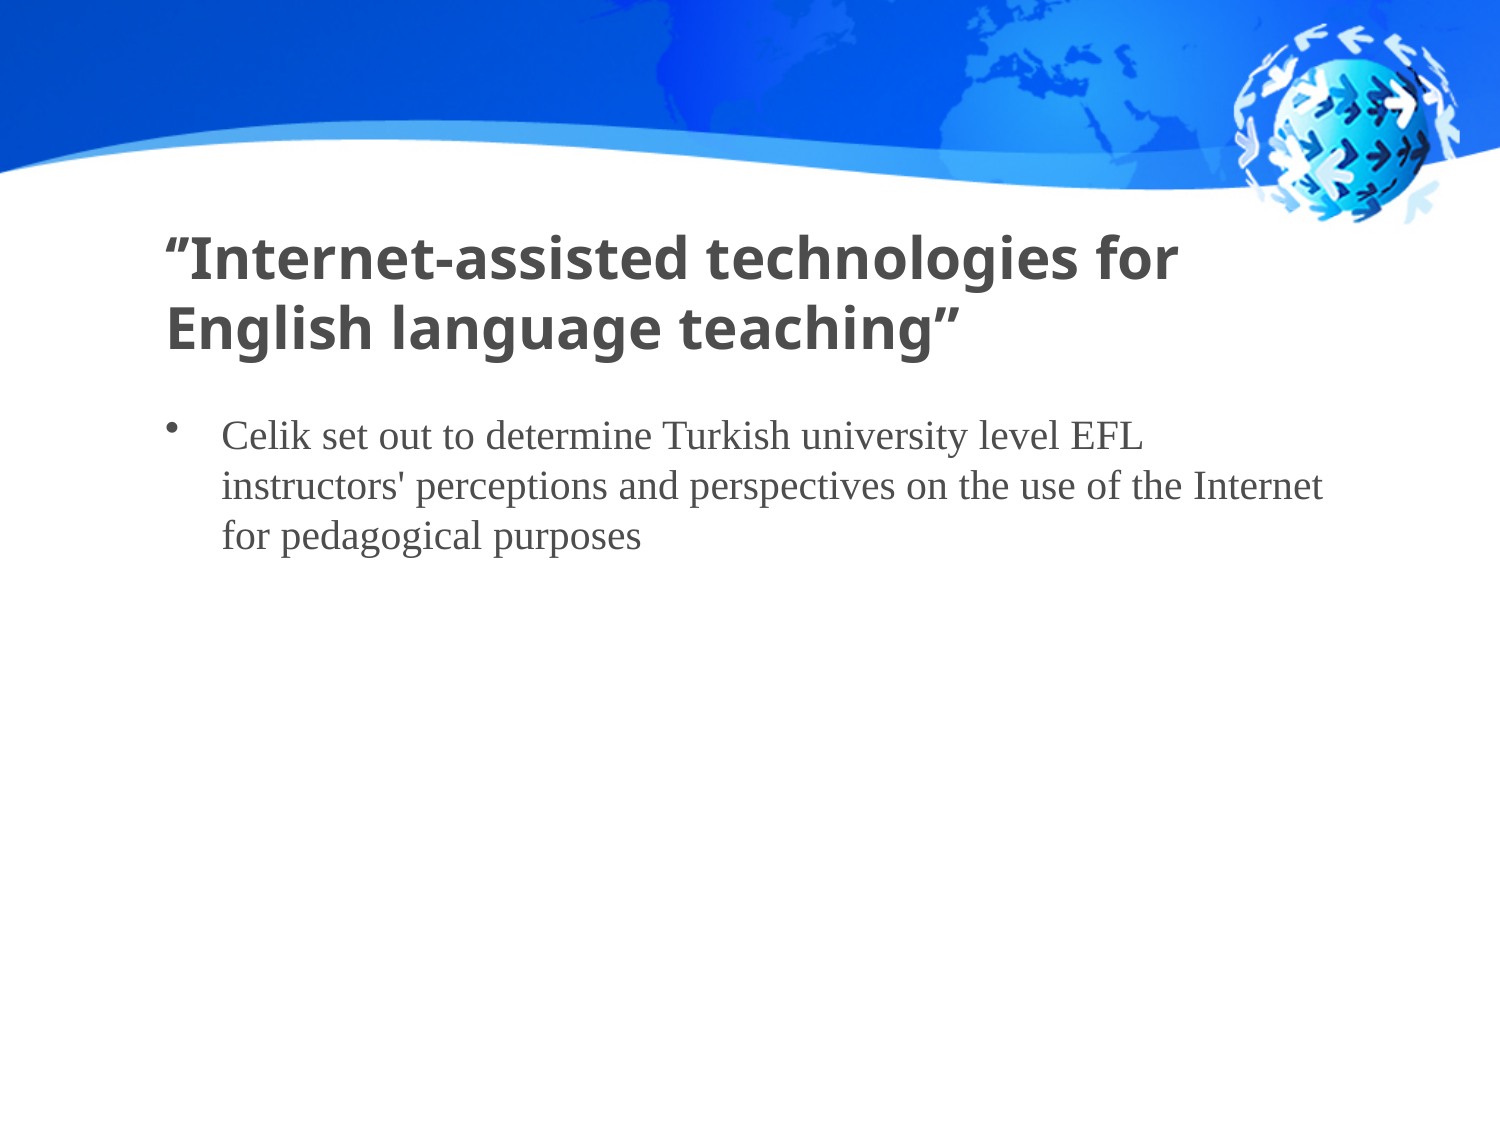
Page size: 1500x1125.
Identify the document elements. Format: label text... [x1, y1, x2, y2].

picture [0, 0, 1500, 1125]
title ‘’Internet-assisted technologies for English language teaching’’ [149, 232, 1351, 351]
list Celik set out to determine Turkish university level EFL instructors' perceptions and perspectives on the use of the Internet for pedagogical purposes [149, 399, 1351, 1088]
